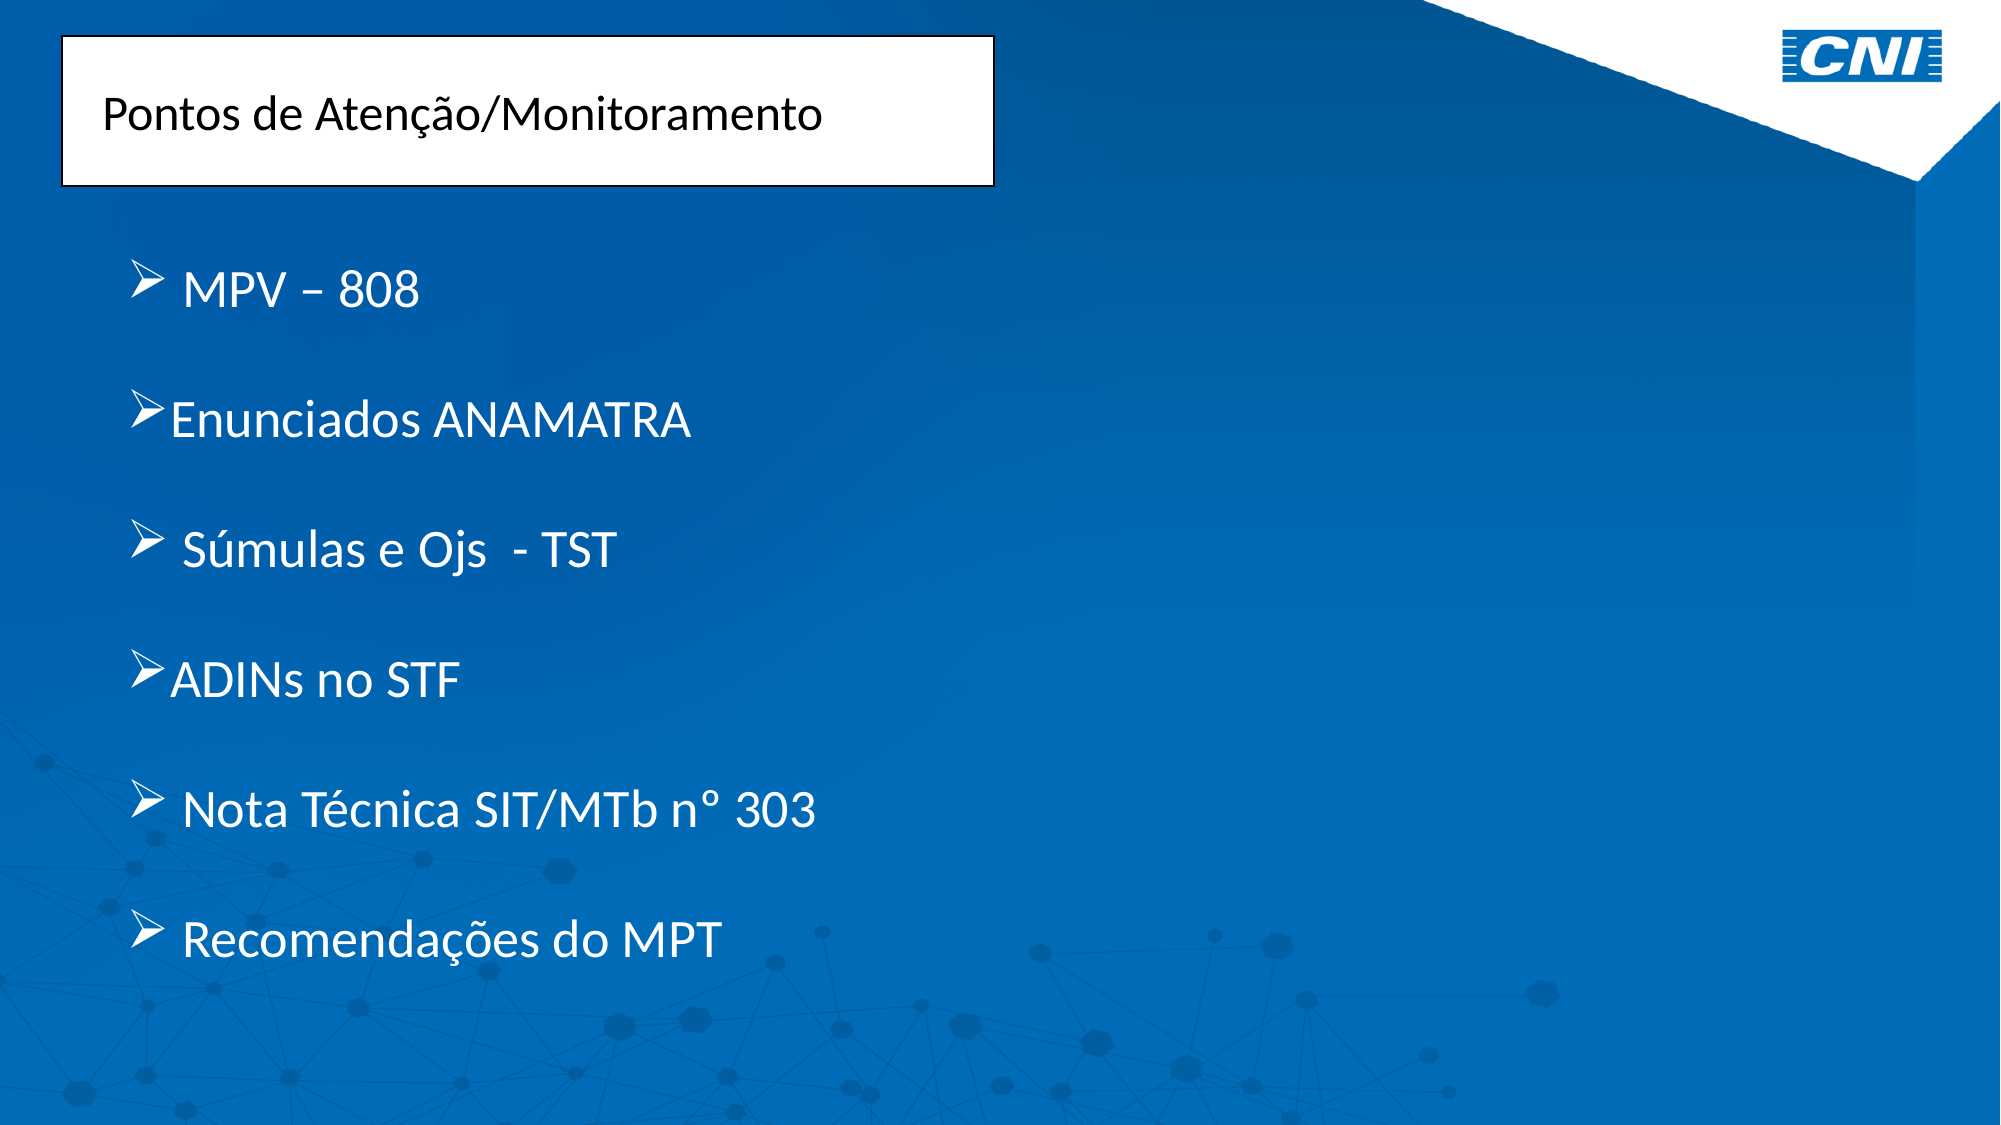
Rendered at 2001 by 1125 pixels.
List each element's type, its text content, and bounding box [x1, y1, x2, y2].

text_box Pontos de Atenção/Monitoramento [61, 35, 995, 187]
picture [0, 0, 2000, 1125]
text_box MPV – 808 Enunciados ANAMATRA Súmulas e Ojs - TST ADINs no STF Nota Técnica SIT/MTb nº 303 Recomendações do MPT [111, 246, 1438, 976]
